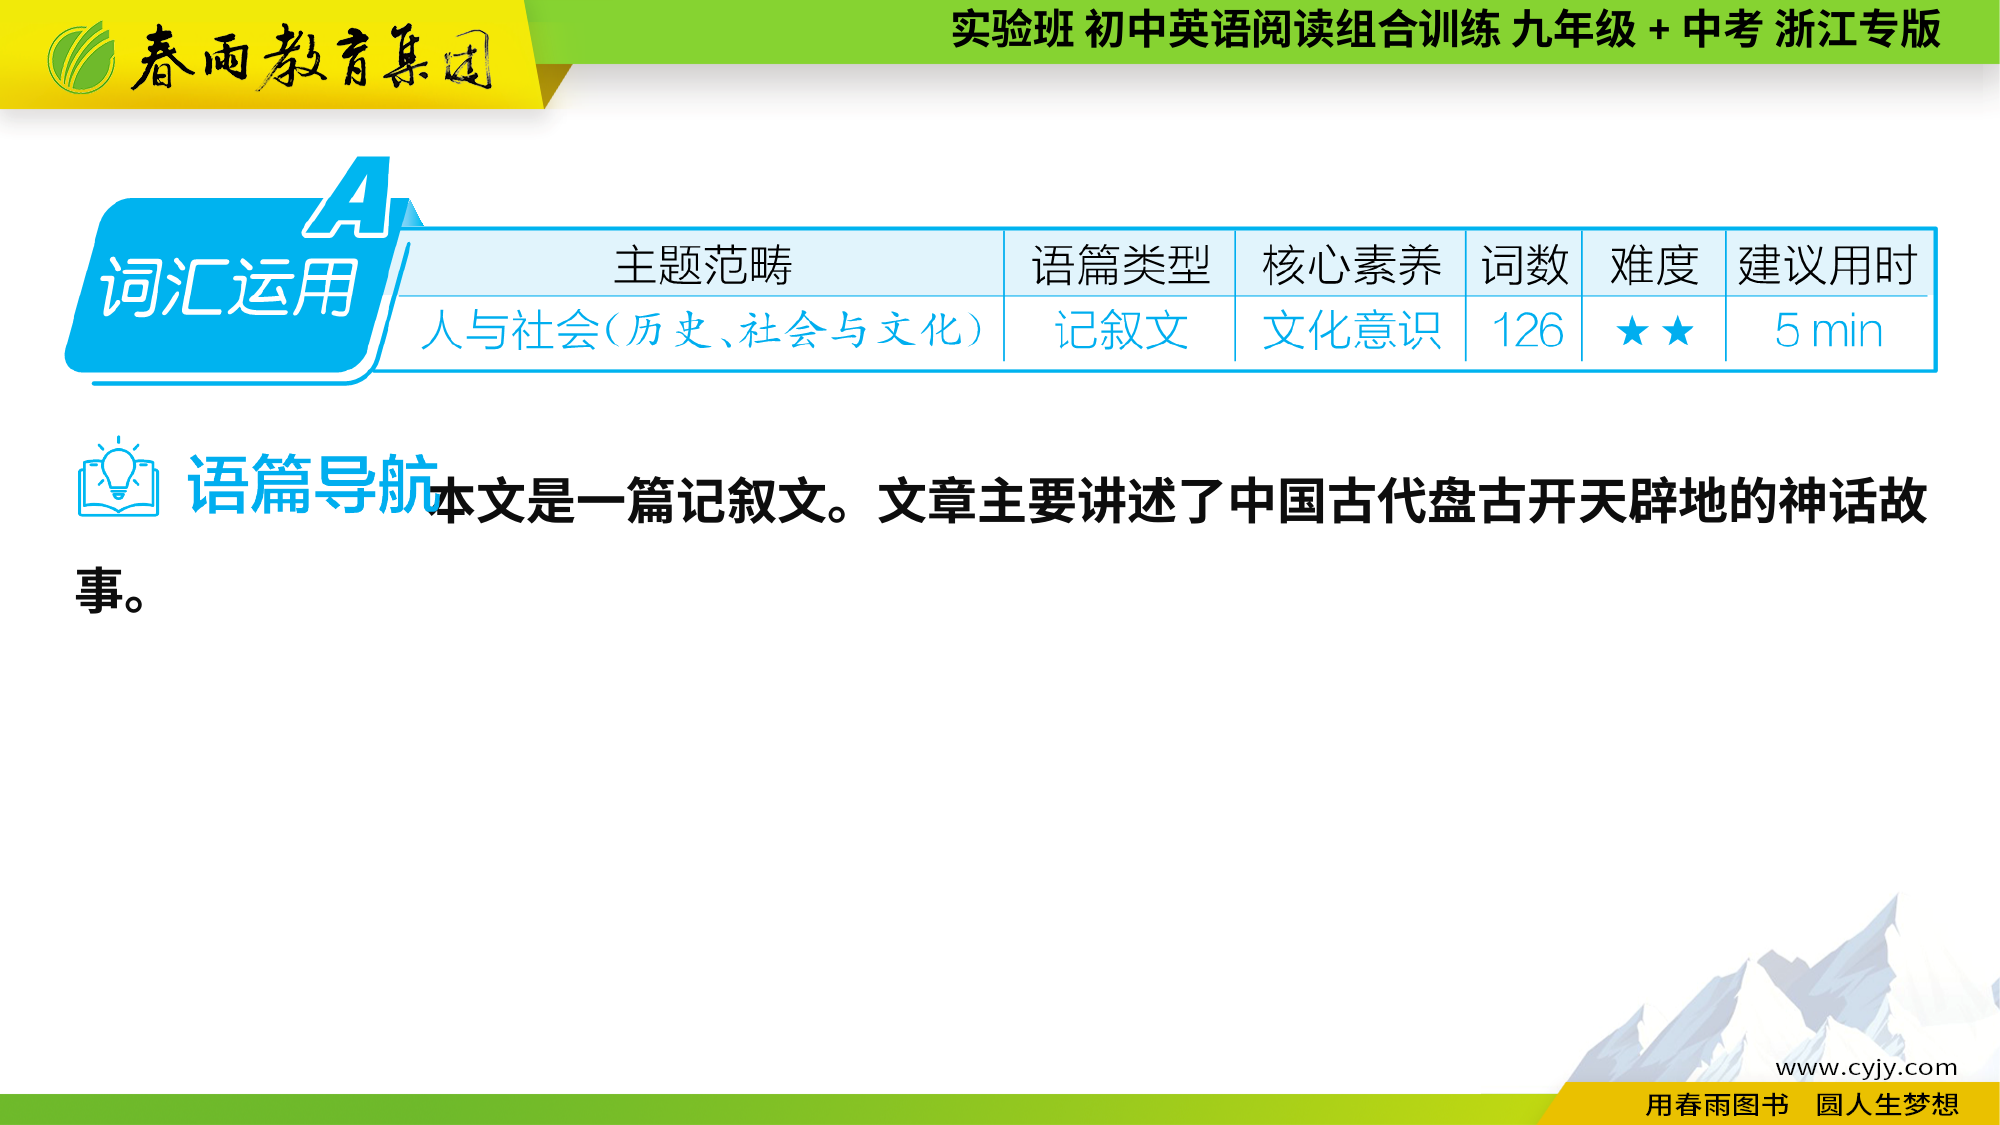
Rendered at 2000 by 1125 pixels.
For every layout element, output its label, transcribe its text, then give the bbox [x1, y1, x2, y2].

list 本文是一篇记叙文。文章主要讲述了中国古代盘古开天辟地的神话故事。 [59, 432, 1944, 630]
picture [0, 0, 2000, 1125]
